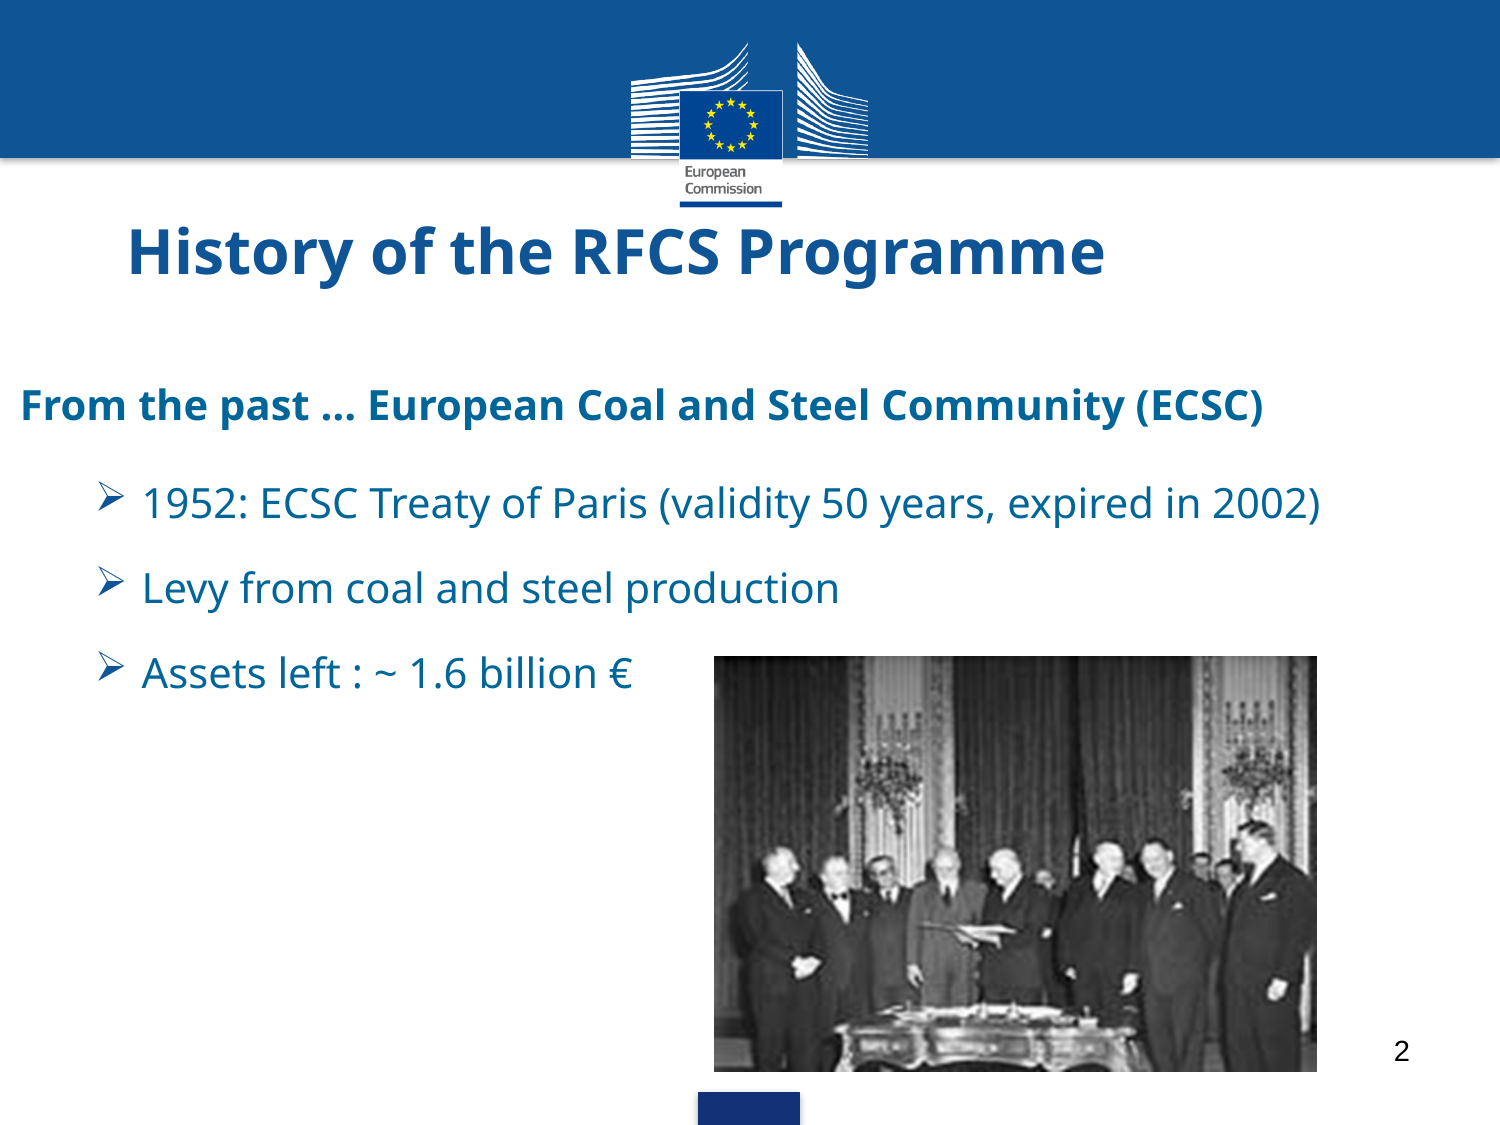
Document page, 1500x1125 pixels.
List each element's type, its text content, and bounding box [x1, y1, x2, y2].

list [714, 656, 1318, 1072]
text_box From the past … European Coal and Steel Community (ECSC) 1952: ECSC Treaty of Paris (validity 50 years, expired in 2002) Levy from coal and steel production Assets left : ~ 1.6 billion € [4, 361, 1500, 764]
slide_number 2 [1074, 1024, 1426, 1103]
text_box History of the RFCS Programme [53, 172, 1404, 327]
picture [631, 42, 868, 172]
